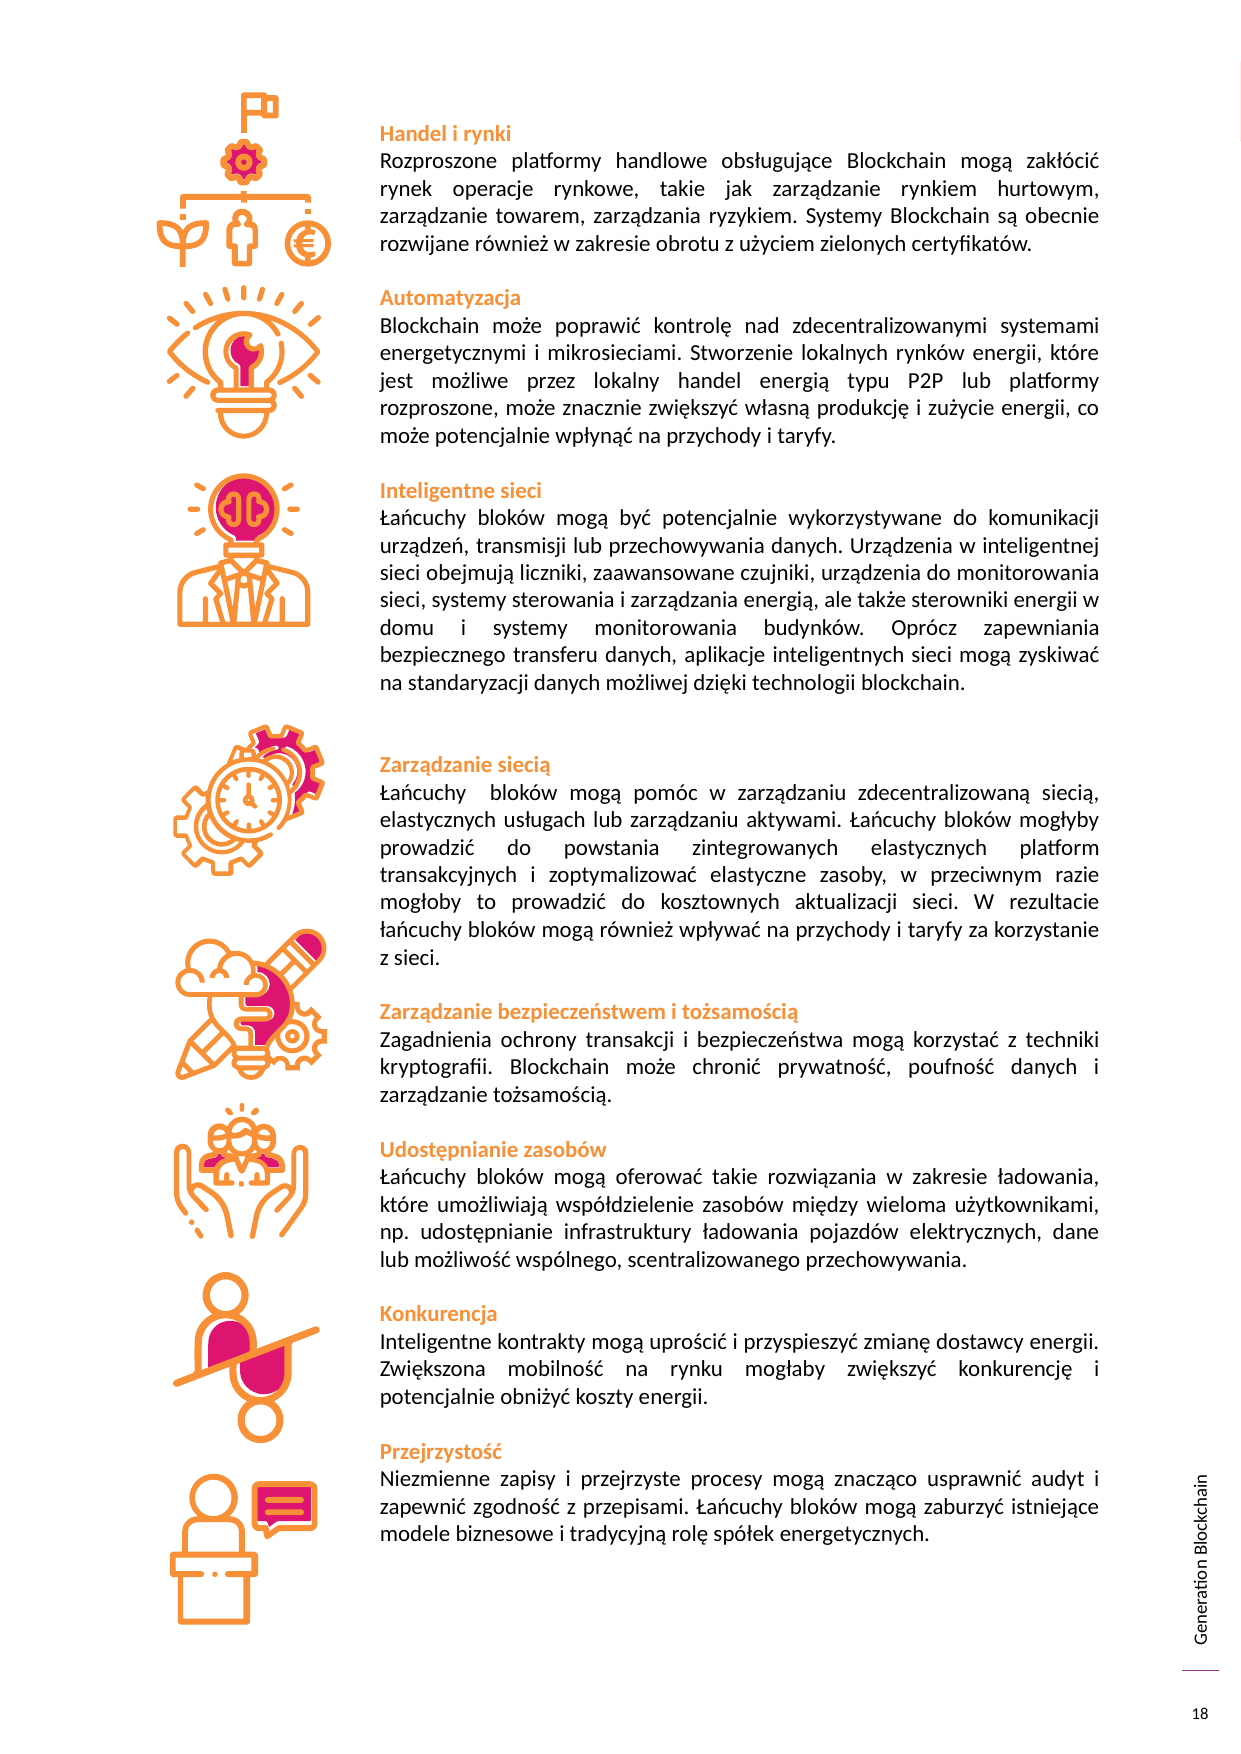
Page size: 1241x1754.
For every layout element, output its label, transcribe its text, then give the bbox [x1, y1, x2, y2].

slide_number 18 [1169, 1674, 1231, 1751]
text_box [847, 0, 1241, 400]
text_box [172, 1272, 320, 1444]
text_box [177, 473, 311, 627]
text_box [169, 1473, 318, 1625]
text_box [166, 285, 321, 439]
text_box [173, 724, 325, 876]
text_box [175, 928, 327, 1080]
text_box Handel i rynki Rozproszone platformy handlowe obsługujące Blockchain mogą zakłócić rynek operacje rynkowe, takie jak zarządzanie rynkiem hurtowym, zarządzanie towarem, zarządzania ryzykiem. Systemy Blockchain są obecnie rozwijane również w zakresie obrotu z użyciem zielonych certyfikatów. Automatyzacja Blockchain może poprawić kontrolę nad zdecentralizowanymi systemami energetycznymi i mikrosieciami. Stworzenie lokalnych rynków energii, które jest możliwe przez lokalny handel energią typu P2P lub platformy rozproszone, może znacznie zwiększyć własną produkcję i zużycie energii, co może potencjalnie wpłynąć na przychody i taryfy. Inteligentne sieci Łańcuchy bloków mogą być potencjalnie wykorzystywane do komunikacji urządzeń, transmisji lub przechowywania danych. Urządzenia w inteligentnej sieci obejmują liczniki, zaawansowane czujniki, urządzenia do monitorowania sieci, systemy sterowania i zarządzania energią, ale także sterowniki energii w domu i systemy monitorowania budynków. Oprócz zapewniania bezpiecznego transferu danych, aplikacje inteligentnych sieci mogą zyskiwać na standaryzacji danych możliwej dzięki technologii blockchain. Zarządzanie siecią Łańcuchy bloków mogą pomóc w zarządzaniu zdecentralizowaną siecią, elastycznych usługach lub zarządzaniu aktywami. Łańcuchy bloków mogłyby prowadzić do powstania zintegrowanych elastycznych platform transakcyjnych i zoptymalizować elastyczne zasoby, w przeciwnym razie mogłoby to prowadzić do kosztownych aktualizacji sieci. W rezultacie łańcuchy bloków mogą również wpływać na przychody i taryfy za korzystanie z sieci. Zarządzanie bezpieczeństwem i tożsamością Zagadnienia ochrony transakcji i bezpieczeństwa mogą korzystać z techniki kryptografii. Blockchain może chronić prywatność, poufność danych i zarządzanie tożsamością. Udostępnianie zasobów Łańcuchy bloków mogą oferować takie rozwiązania w zakresie ładowania, które umożliwiają współdzielenie zasobów między wieloma użytkownikami, np. udostępnianie infrastruktury ładowania pojazdów elektrycznych, dane lub możliwość wspólnego, scentralizowanego przechowywania. Konkurencja Inteligentne kontrakty mogą uprościć i przyspieszyć zmianę dostawcy energii. Zwiększona mobilność na rynku mogłaby zwiększyć konkurencję i potencjalnie obniżyć koszty energii. Przejrzystość Niezmienne zapisy i przejrzyste procesy mogą znacząco usprawnić audyt i zapewnić zgodność z przepisami. Łańcuchy bloków mogą zaburzyć istniejące modele biznesowe i tradycyjną rolę spółek energetycznych. [364, 110, 1116, 1703]
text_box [174, 1102, 309, 1239]
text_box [156, 92, 331, 267]
